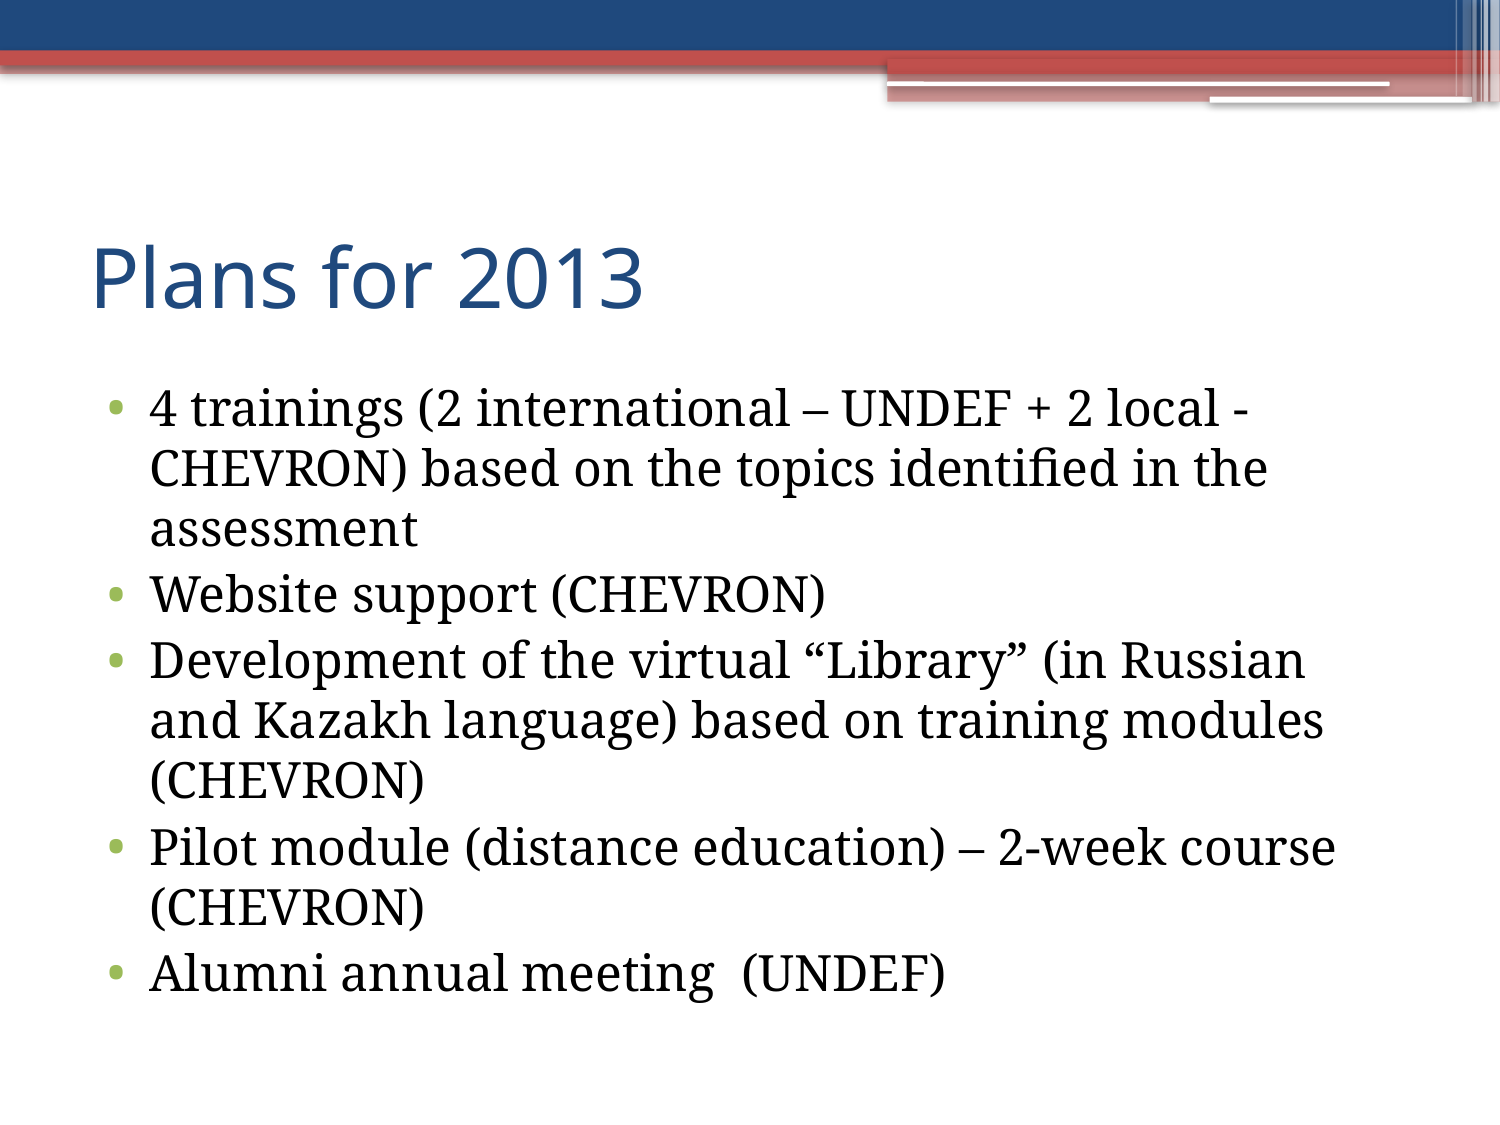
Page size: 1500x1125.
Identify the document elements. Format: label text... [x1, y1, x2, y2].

list 4 trainings (2 international – UNDEF + 2 local - CHEVRON) based on the topics identified in the assessment Website support (CHEVRON) Development of the virtual “Library” (in Russian and Kazakh language) based on training modules (CHEVRON) Pilot module (distance education) – 2-week course (CHEVRON) Alumni annual meeting (UNDEF) [75, 368, 1425, 1079]
title Plans for 2013 [75, 187, 1425, 363]
